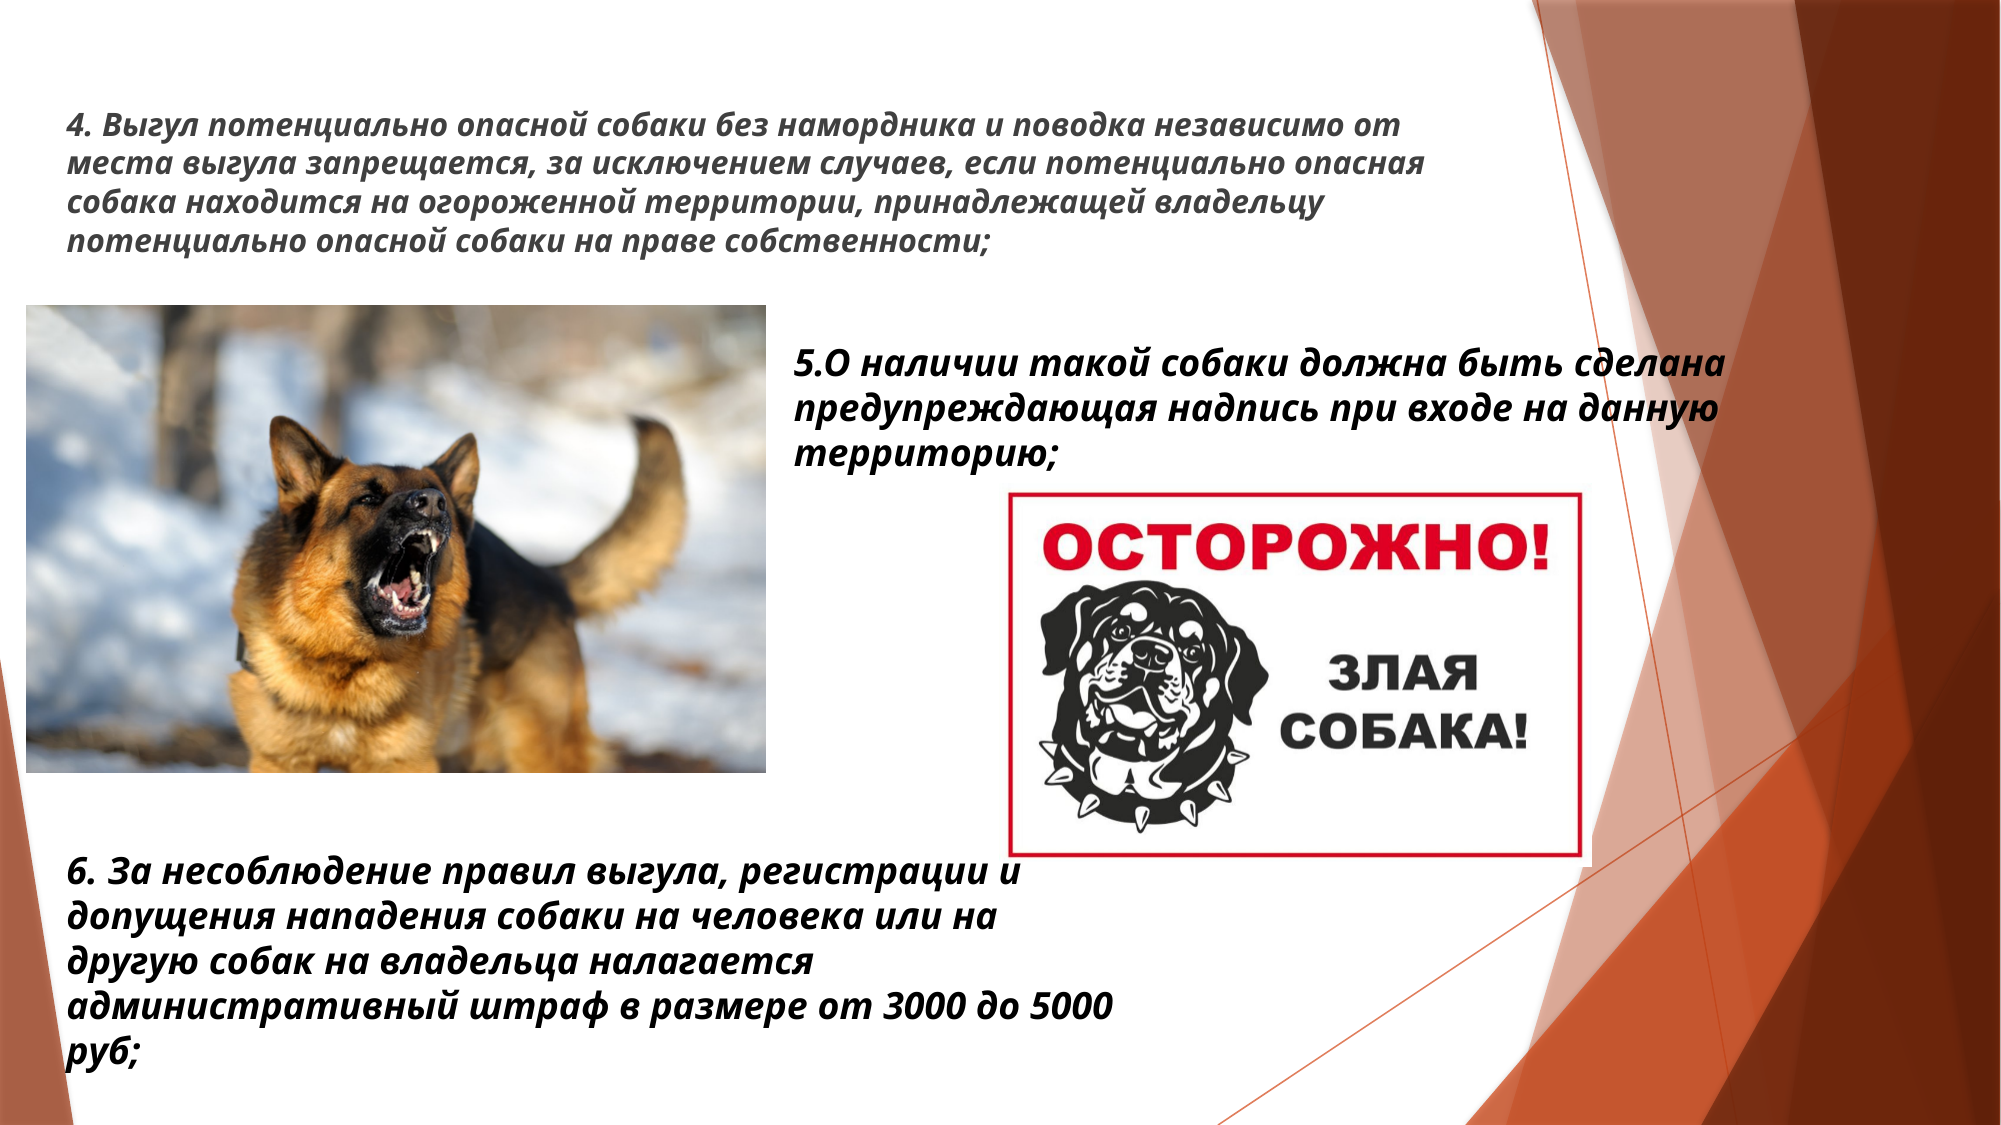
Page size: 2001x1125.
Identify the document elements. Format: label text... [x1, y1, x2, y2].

list 4. Выгул потенциально опасной собаки без намордника и поводка независимо от места выгула запрещается, за исключением случаев, если потенциально опасная собака находится на огороженной территории, принадлежащей владельцу потенциально опасной собаки на праве собственности; [51, 96, 1507, 270]
text_box 6. За несоблюдение правил выгула, регистрации и допущения нападения собаки на человека или на другую собак на владельца налагается административный штраф в размере от 3000 до 5000 руб; [51, 839, 1148, 1080]
picture [25, 304, 766, 773]
picture [999, 483, 1593, 868]
text_box 5.О наличии такой собаки должна быть сделана предупреждающая надпись при входе на данную территорию; [778, 332, 1959, 482]
